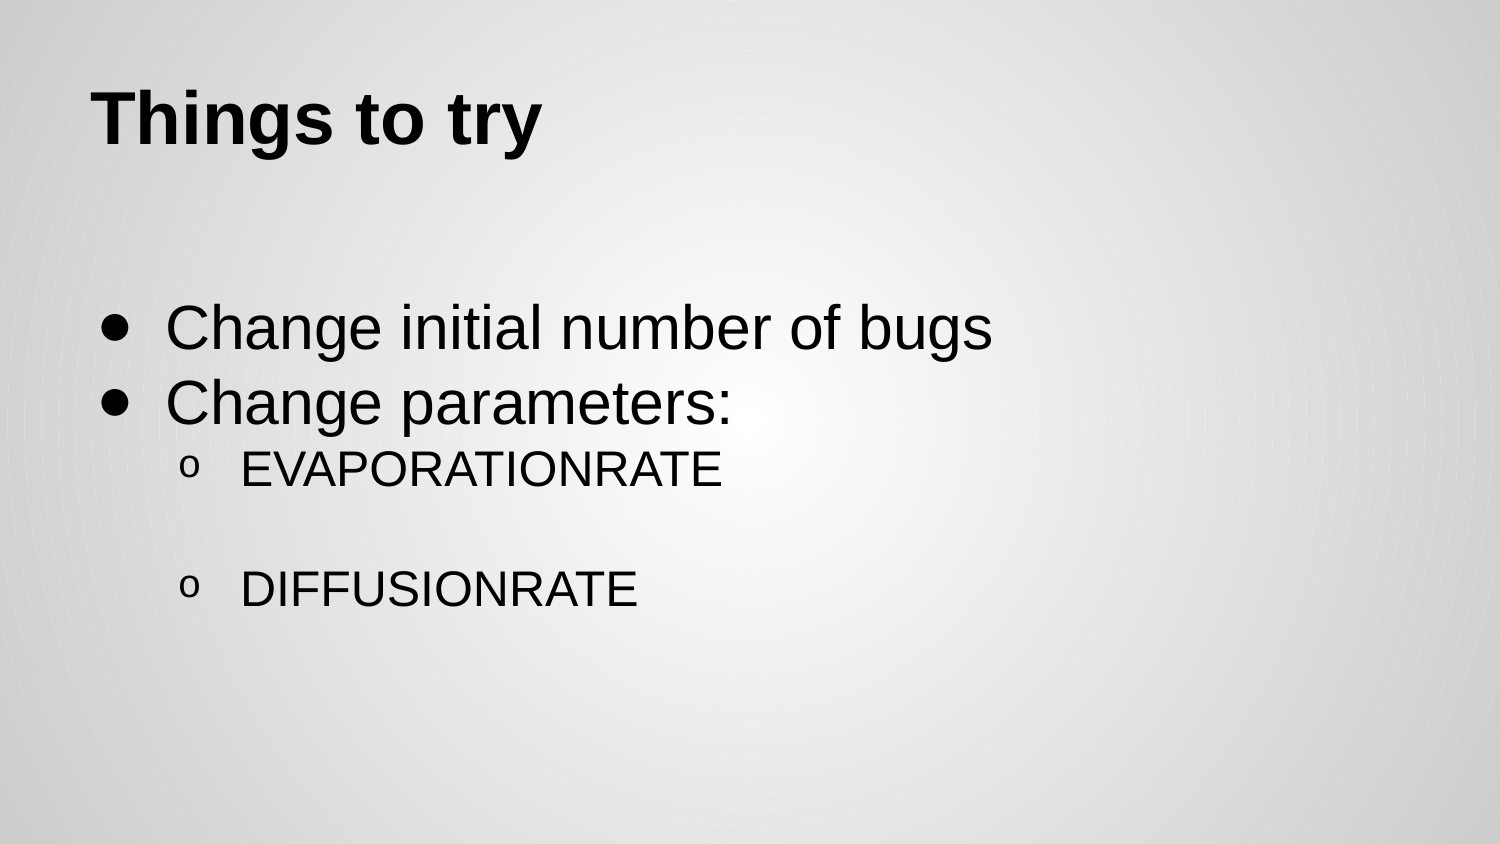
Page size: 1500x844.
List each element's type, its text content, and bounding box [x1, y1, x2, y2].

list Change initial number of bugs Change parameters: EVAPORATIONRATE DIFFUSIONRATE [75, 196, 1425, 808]
title Things to try [75, 33, 1425, 175]
